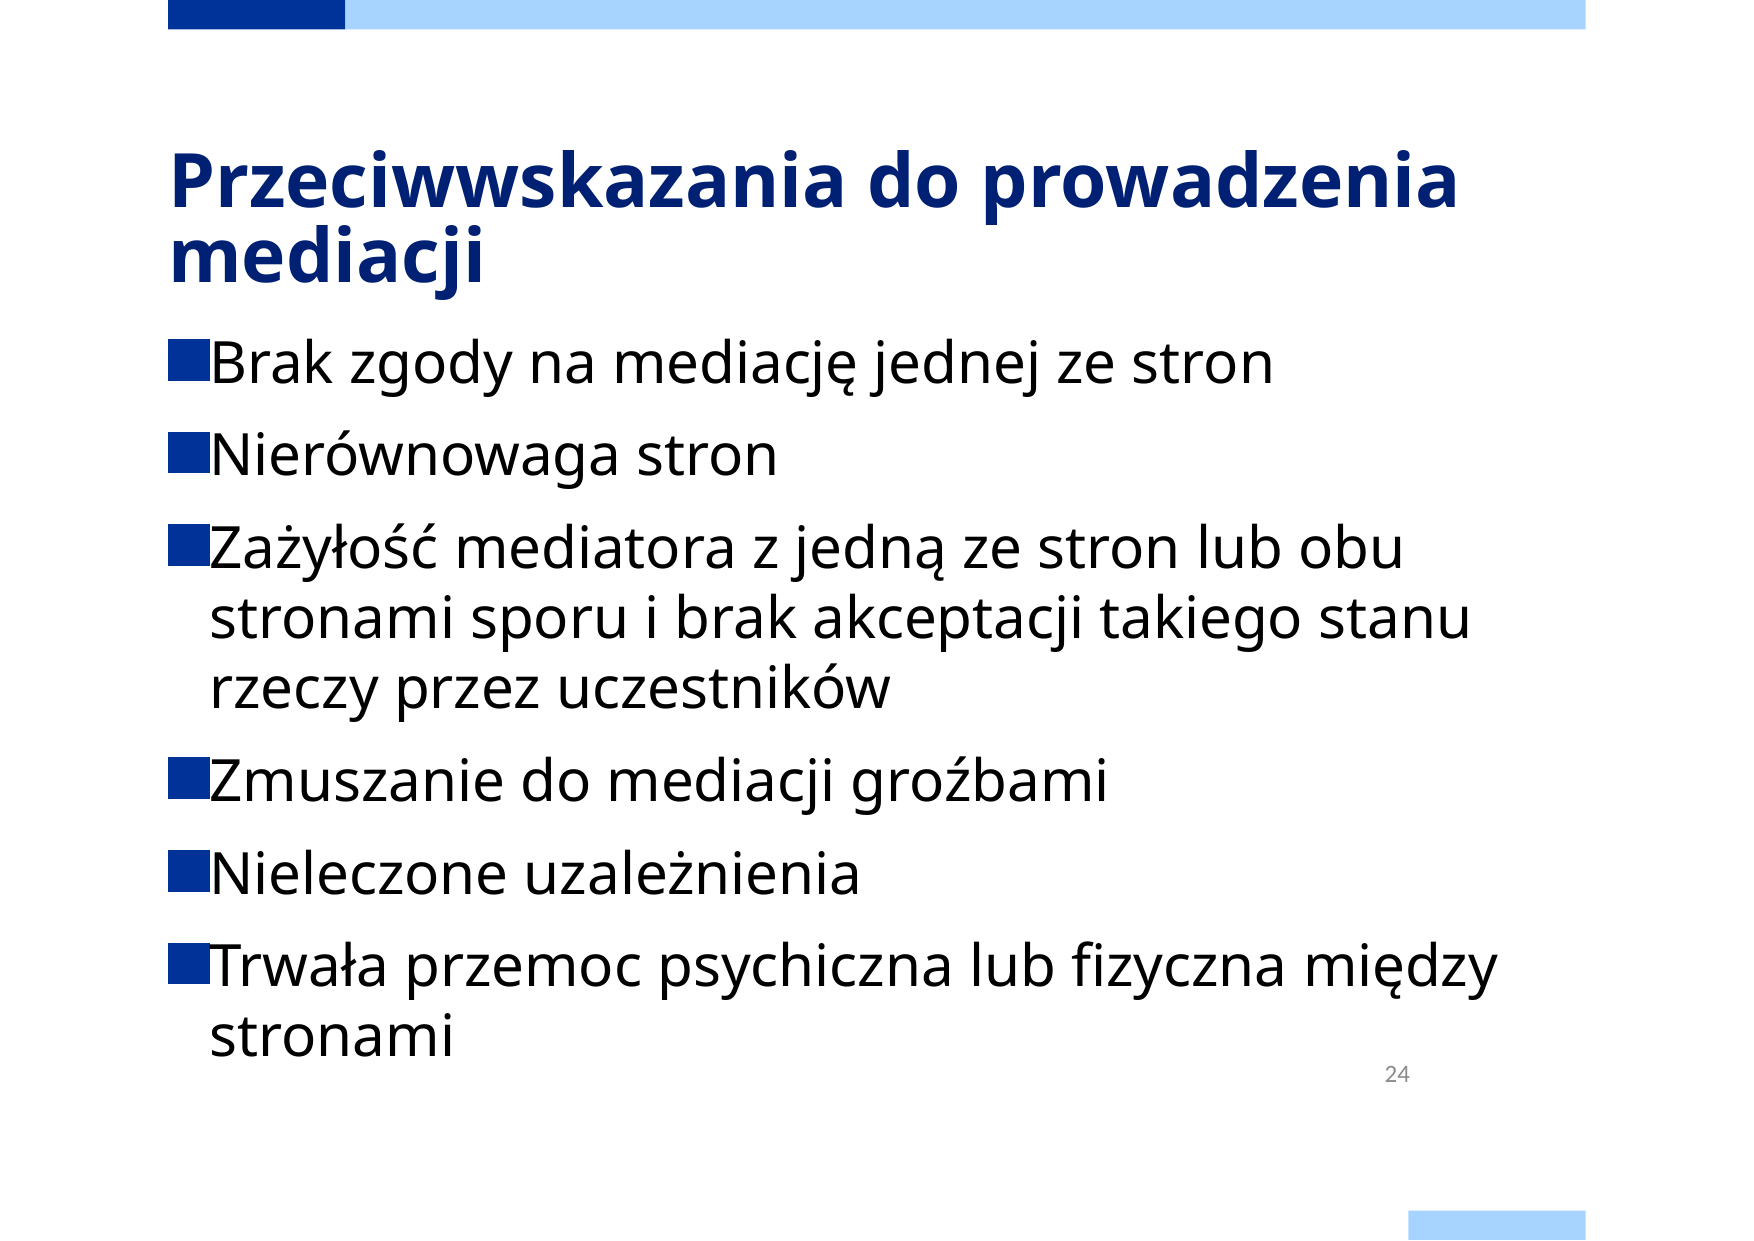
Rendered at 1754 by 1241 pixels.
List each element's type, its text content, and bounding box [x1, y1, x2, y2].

picture [168, 432, 210, 473]
slide_number 24 [1074, 1042, 1425, 1103]
picture [168, 943, 210, 984]
picture [168, 524, 210, 566]
picture [168, 339, 210, 381]
title Przeciwwskazania do prowadzenia mediacji [168, 147, 1586, 324]
list Brak zgody na mediację jednej ze stron Nierównowaga stron Zażyłość mediatora z jedną ze stron lub obu stronami sporu i brak akceptacji takiego stanu rzeczy przez uczestników Zmuszanie do mediacji groźbami Nieleczone uzależnienia Trwała przemoc psychiczna lub fizyczna między stronami [168, 324, 1586, 1093]
picture [168, 850, 210, 892]
picture [168, 757, 210, 799]
